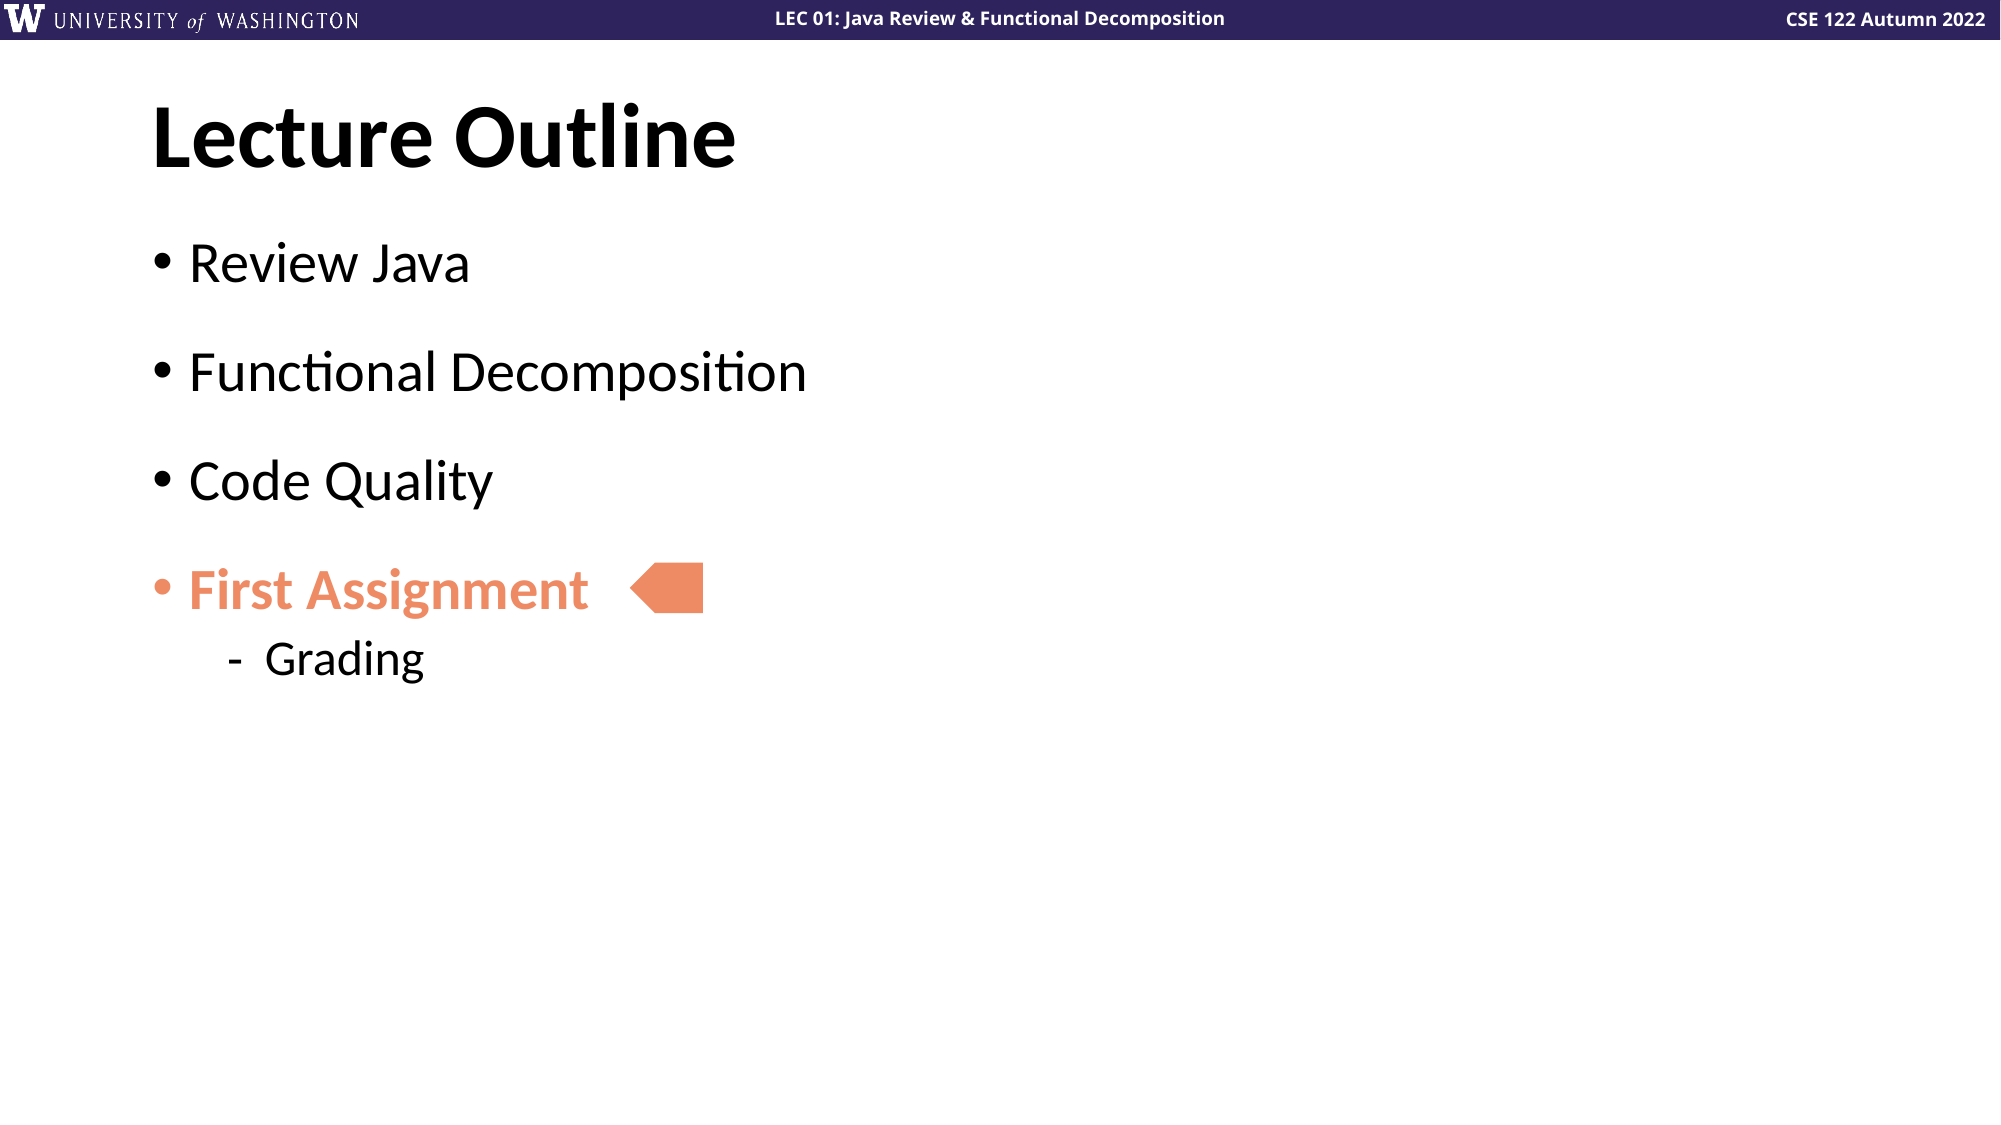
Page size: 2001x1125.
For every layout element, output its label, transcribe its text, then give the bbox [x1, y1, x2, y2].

title Lecture Outline [137, 74, 1863, 200]
picture [4, 4, 358, 33]
text_box [628, 561, 704, 615]
list Review Java Functional Decomposition Code Quality First Assignment Grading [137, 224, 1863, 1014]
